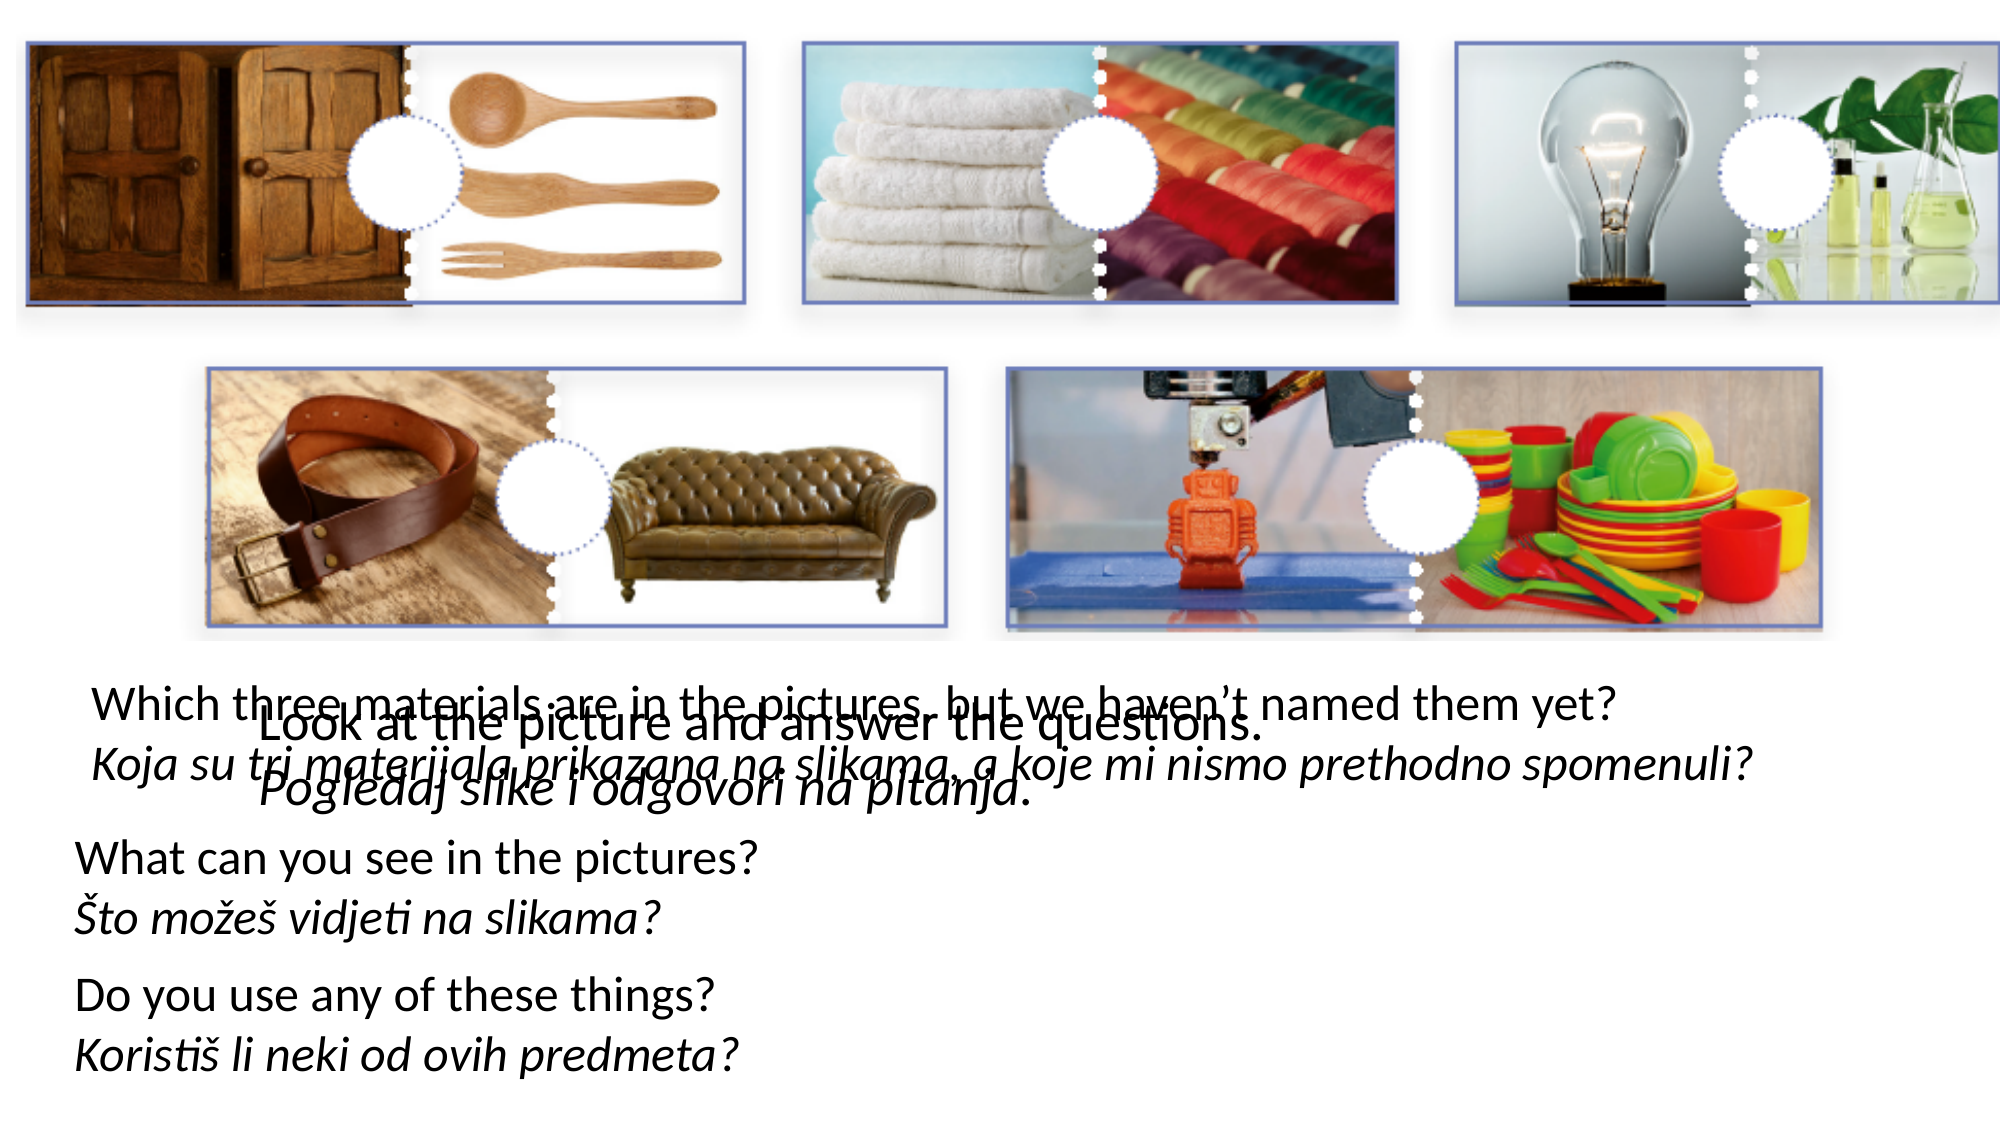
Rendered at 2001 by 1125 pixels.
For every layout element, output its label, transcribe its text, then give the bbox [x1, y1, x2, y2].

picture [16, 19, 2000, 642]
text_box Look at the picture and answer the questions. Pogledaj slike i odgovori na pitanja. [243, 798, 1757, 824]
text_box What can you see in the pictures? Što možeš vidjeti na slikama? [59, 817, 1128, 953]
text_box Which three materials are in the pictures, but we haven’t named them yet? Koja su tri materijala prikazana na slikama, a koje mi nismo prethodno spomenuli? [76, 662, 1773, 798]
text_box Do you use any of these things? Koristiš li neki od ovih predmeta? [59, 953, 1128, 1089]
